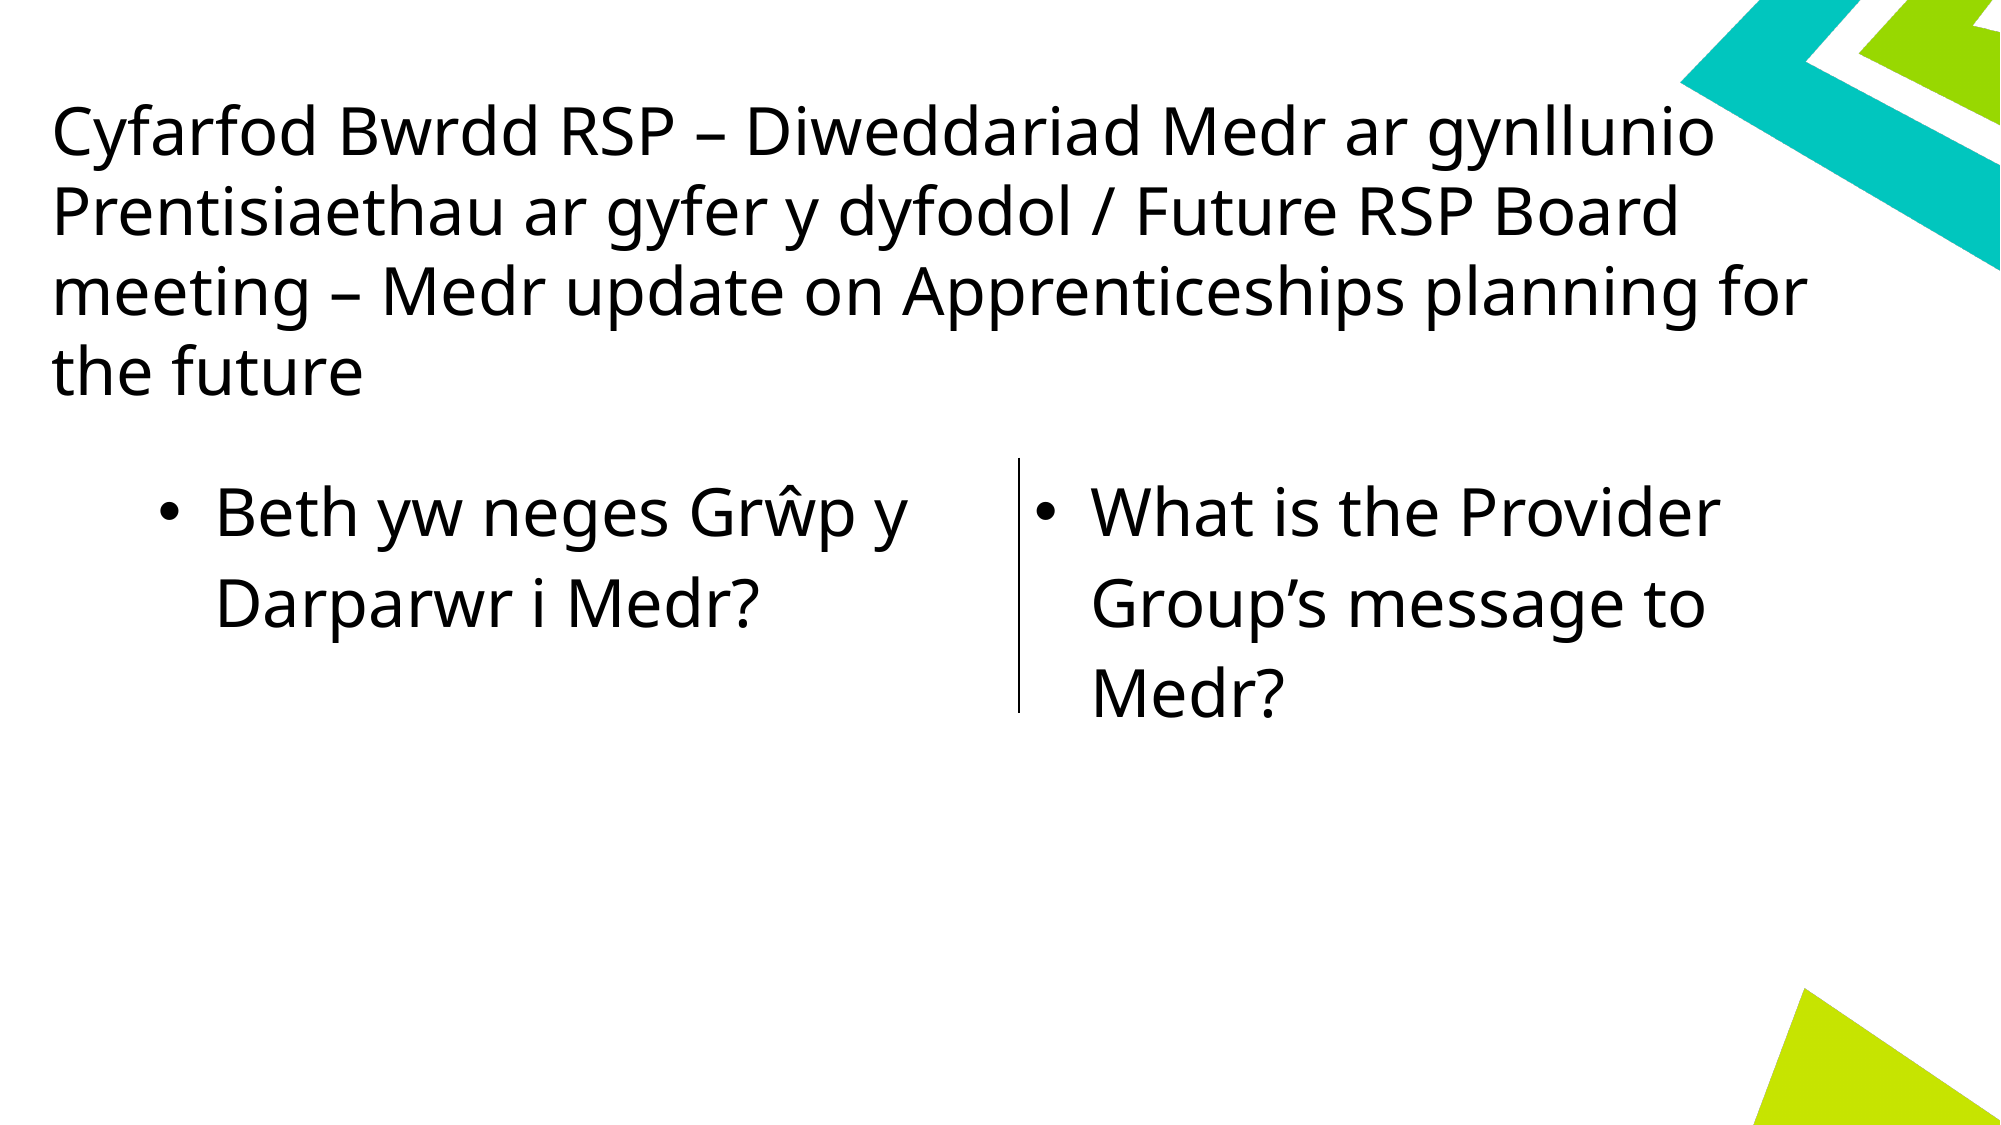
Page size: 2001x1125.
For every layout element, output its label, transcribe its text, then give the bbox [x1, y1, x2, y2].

table_header Beth yw neges Grŵp y Darparwr i Medr? [143, 458, 1018, 713]
text_box Cyfarfod Bwrdd RSP – Diweddariad Medr ar gynllunio Prentisiaethau ar gyfer y dyfodol / Future RSP Board meeting – Medr update on Apprenticeships planning for the future [36, 81, 1928, 497]
picture [1680, 0, 2000, 271]
picture [1753, 988, 2000, 1125]
table_header What is the Provider Group’s message to Medr? [1020, 458, 1895, 713]
